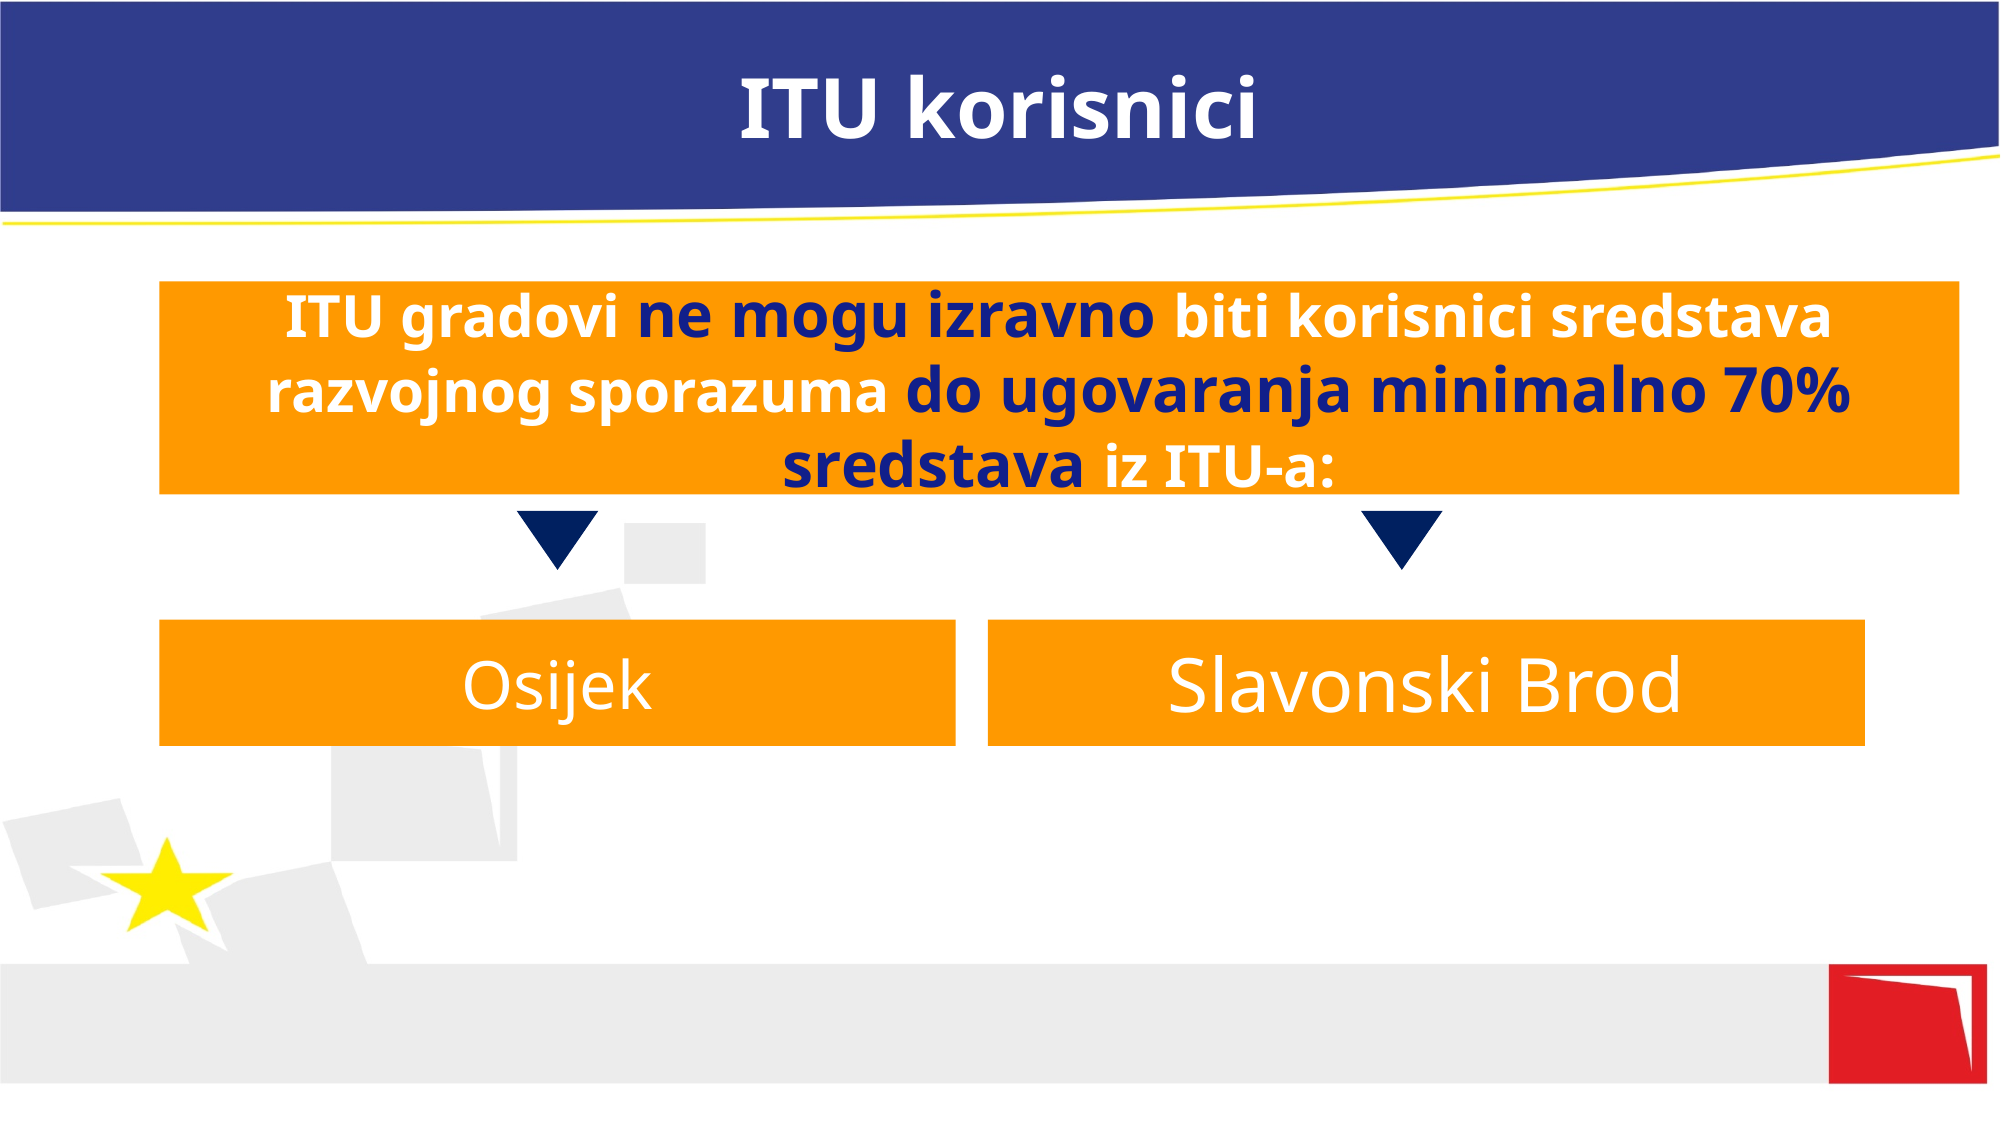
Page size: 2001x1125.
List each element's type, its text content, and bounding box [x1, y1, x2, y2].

picture [0, 0, 2001, 1125]
text_box [516, 510, 599, 570]
title ITU korisnici [99, 35, 1900, 176]
text_box [1361, 510, 1443, 570]
text_box Slavonski Brod [987, 619, 1865, 746]
text_box ITU gradovi ne mogu izravno biti korisnici sredstava razvojnog sporazuma do ugovaranja minimalno 70% sredstava iz ITU-a: [159, 281, 1960, 495]
text_box Osijek [159, 619, 956, 746]
